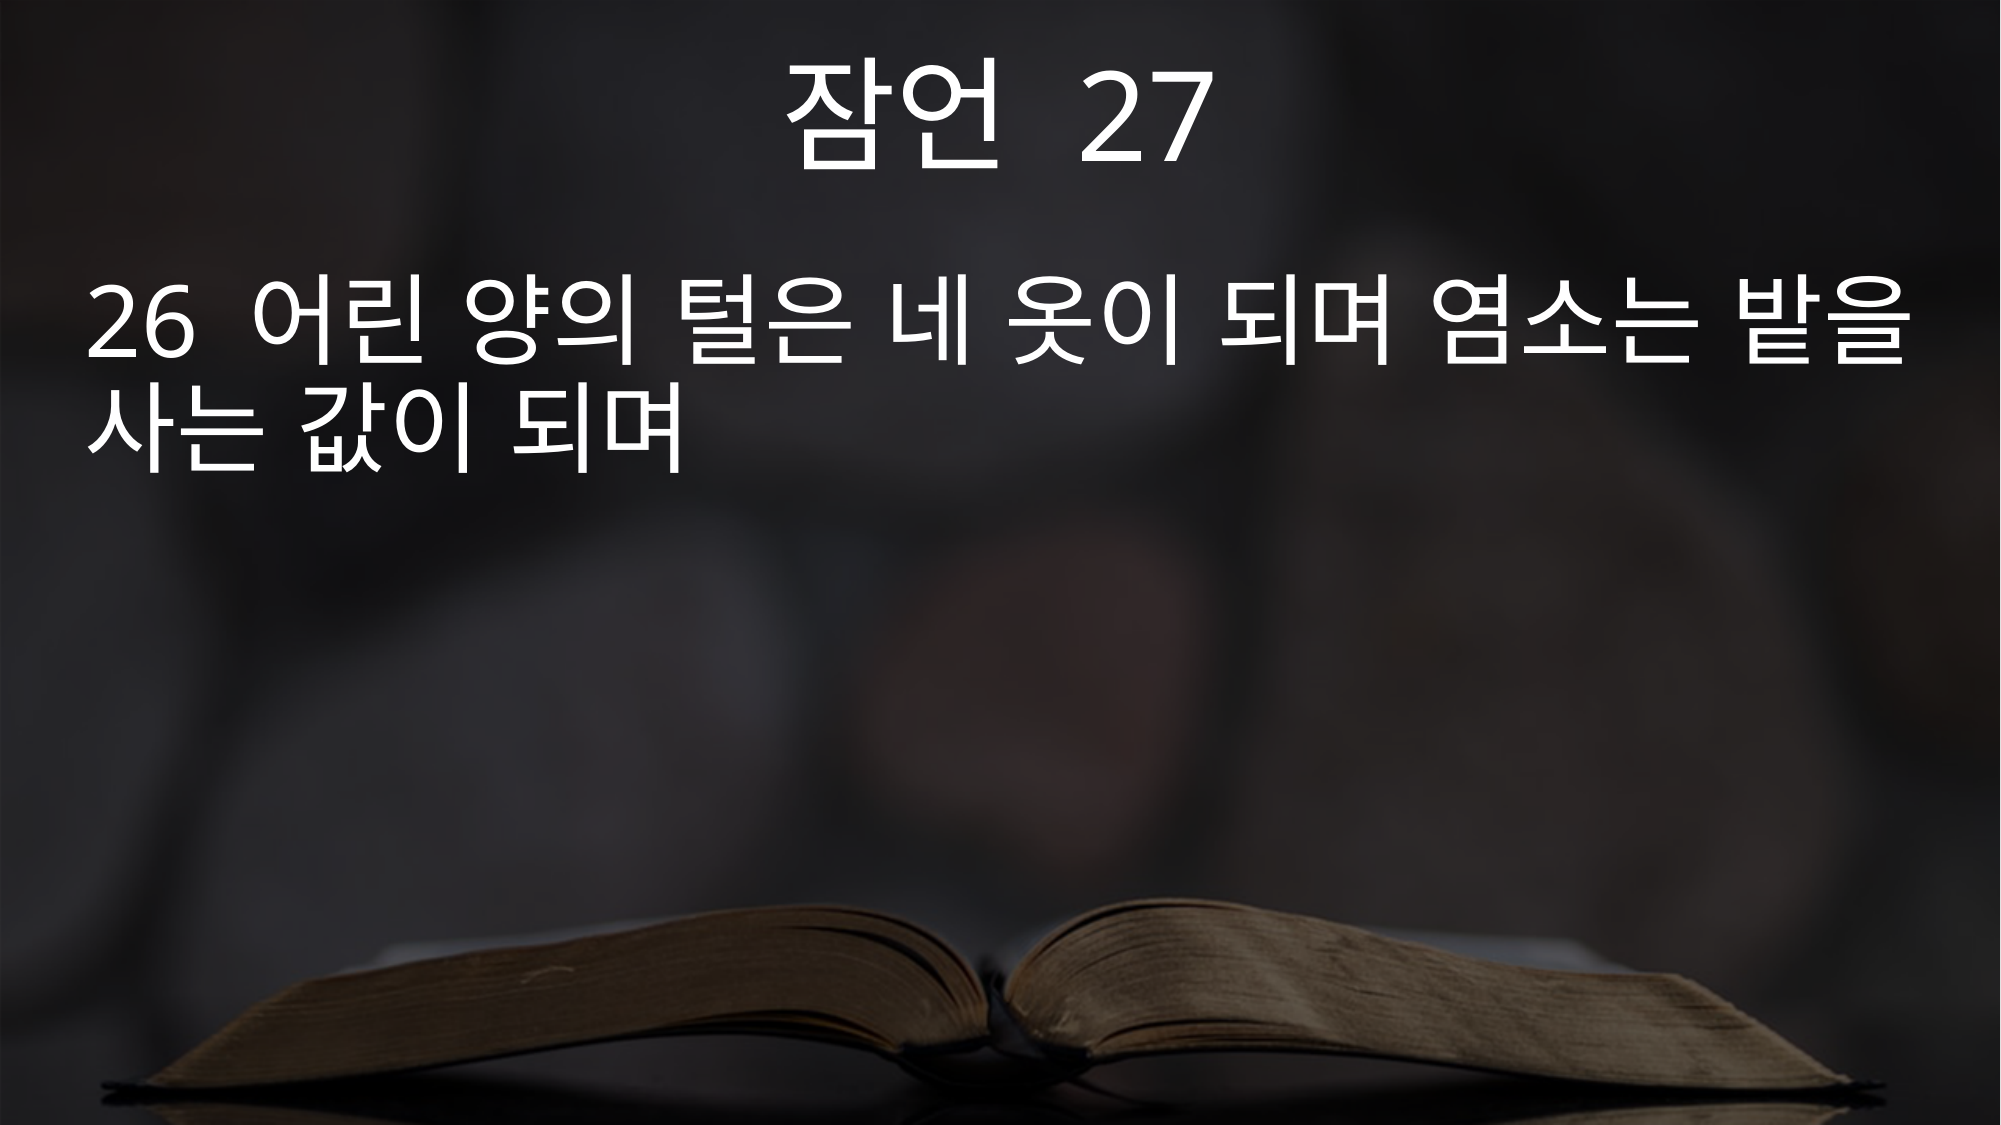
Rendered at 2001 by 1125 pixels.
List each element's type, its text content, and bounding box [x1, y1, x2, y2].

footer 잠언 27 [0, 32, 2000, 192]
picture [0, 0, 2001, 1125]
list 26 어린 양의 털은 네 옷이 되며 염소는 밭을 사는 값이 되며 [69, 263, 1953, 423]
